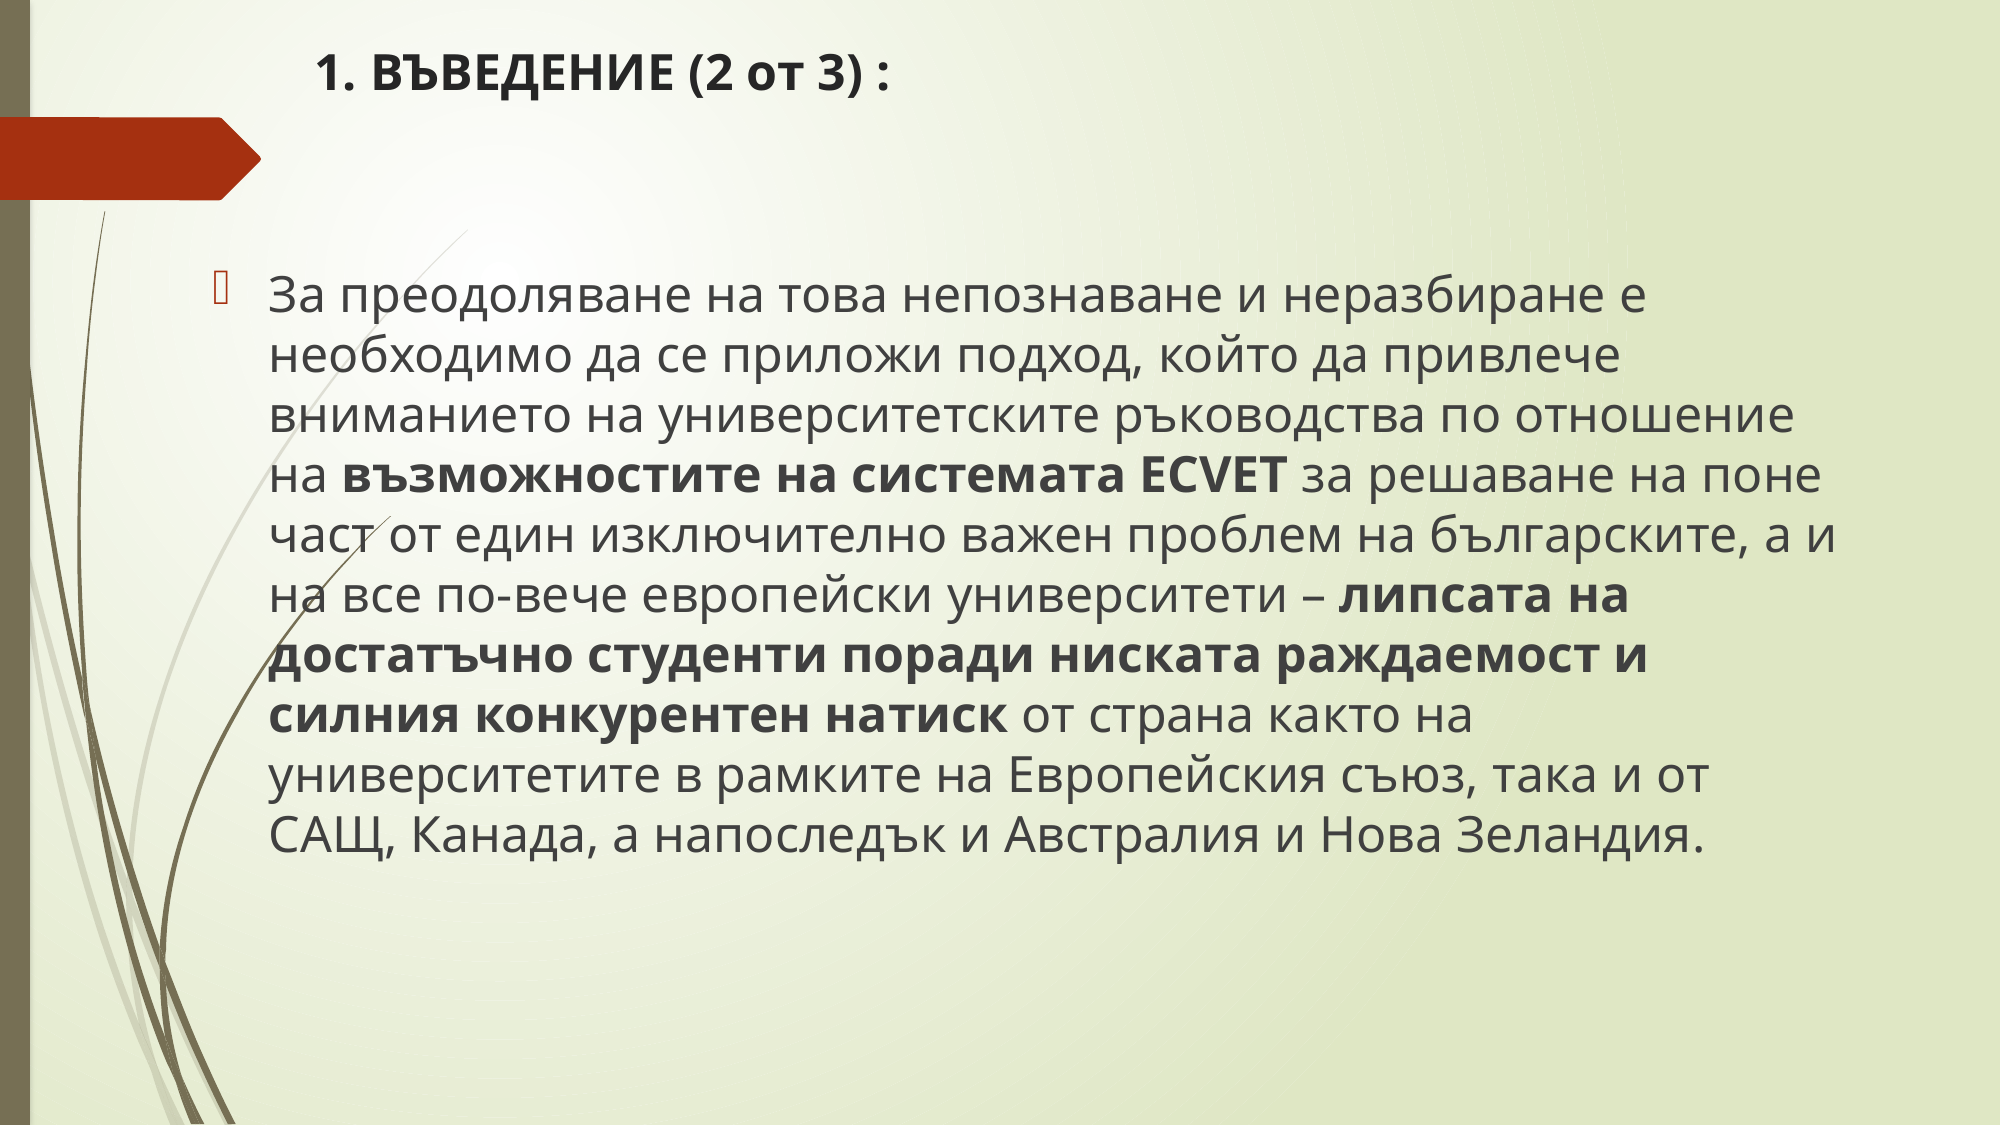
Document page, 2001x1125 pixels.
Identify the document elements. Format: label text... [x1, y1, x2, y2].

list За преодоляване на това непознаване и неразбиране е необходимо да се приложи подход, който да привлече вниманието на университетските ръководства по отношение на възможностите на системата ECVET за решаване на поне част от един изключително важен проблем на българските, а и на все по-вече европейски университети – липсата на достатъчно студенти поради ниската раждаемост и силния конкурентен натиск от страна както на университетите в рамките на Европейския съюз, така и от САЩ, Канада, а напоследък и Австралия и Нова Зеландия. [197, 254, 1863, 999]
title 1. ВЪВЕДЕНИЕ (2 от 3) : [299, 33, 1762, 123]
